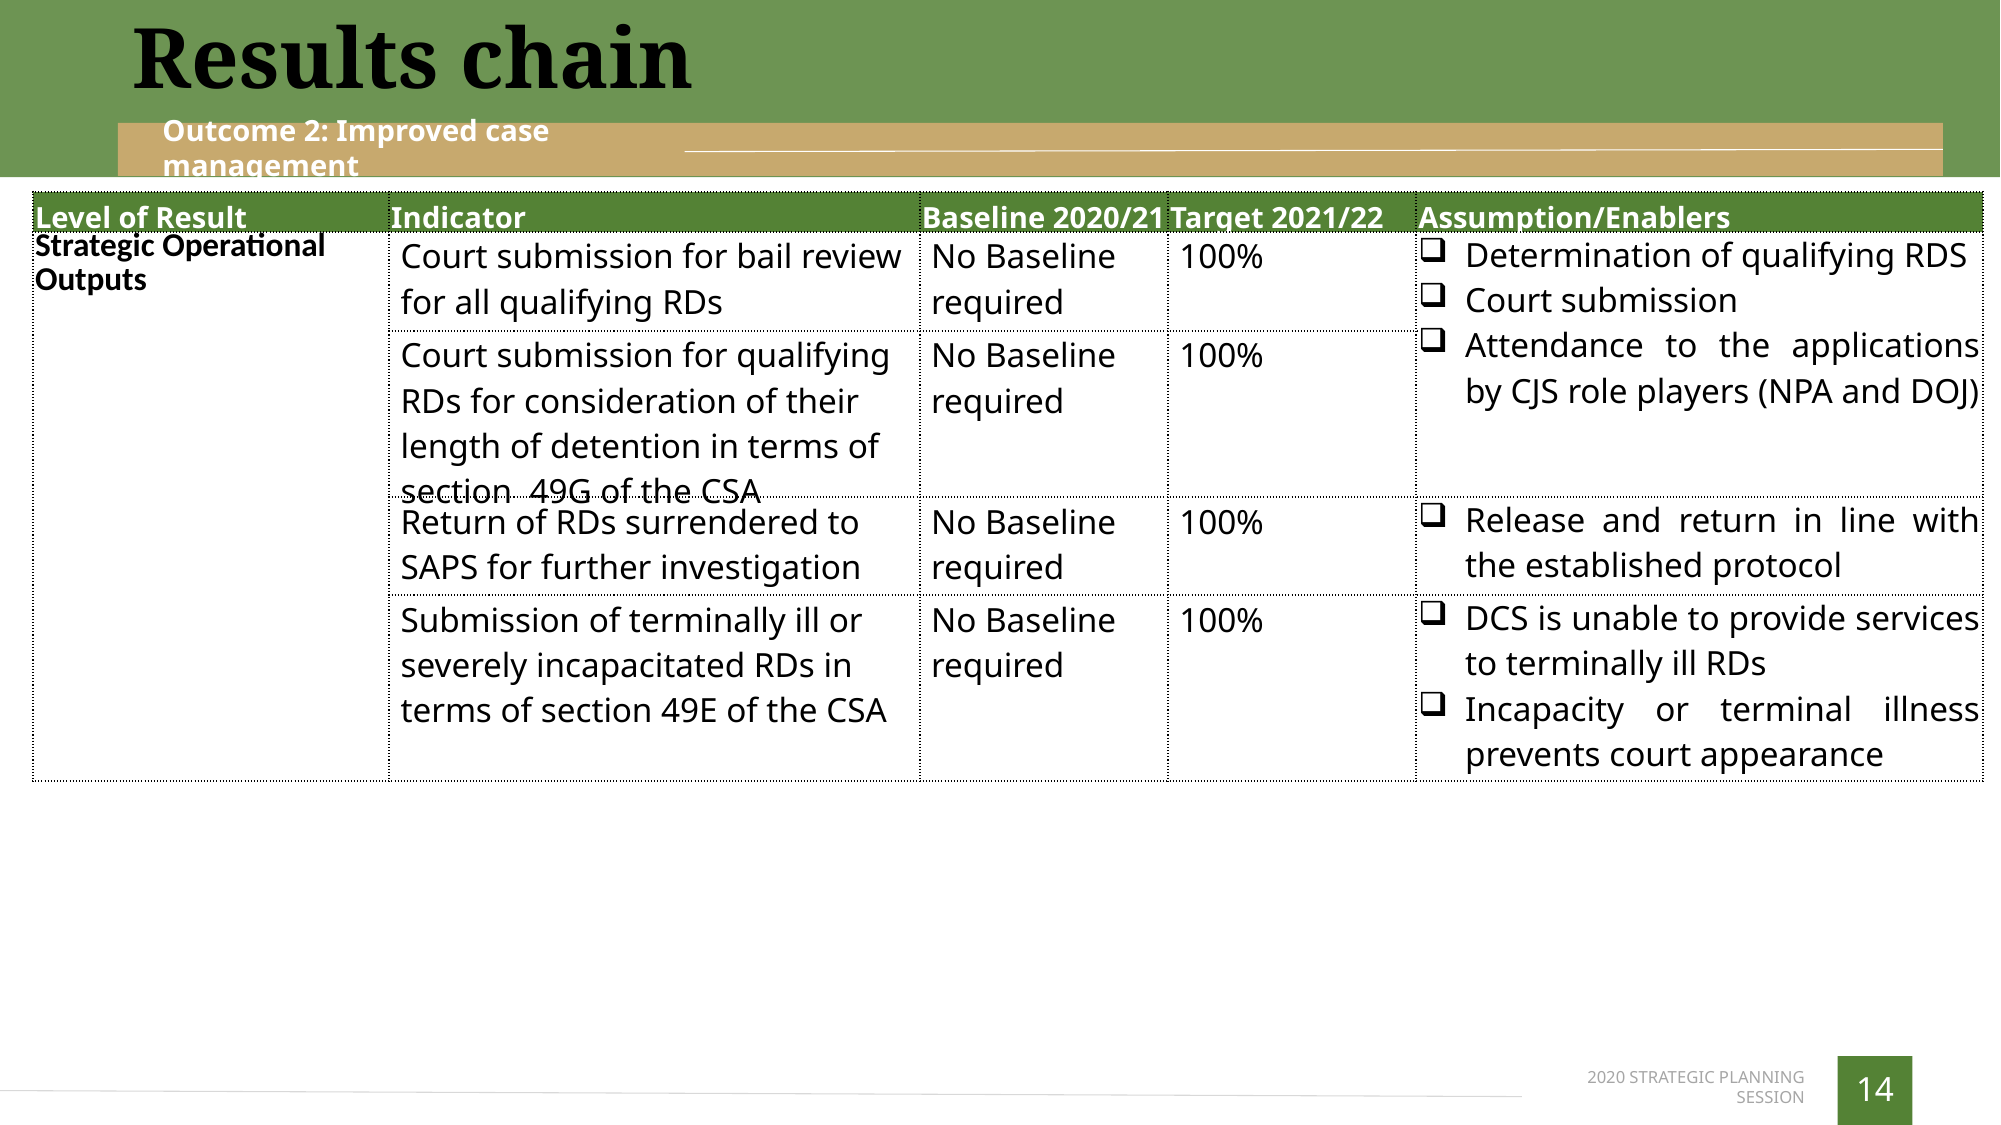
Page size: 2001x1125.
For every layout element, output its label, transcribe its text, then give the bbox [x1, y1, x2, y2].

table_header Assumption/Enablers [1416, 192, 1983, 232]
table_cell DCS is unable to provide services to terminally ill RDs Incapacity or terminal illness prevents court appearance [1416, 595, 1983, 781]
table_cell 100% [1168, 232, 1416, 331]
table_cell Determination of qualifying RDS Court submission Attendance to the applications by CJS role players (NPA and DOJ) [1416, 232, 1983, 497]
table_cell Release and return in line with the established protocol [1416, 497, 1983, 595]
text_box Outcome 2: Improved case management [162, 112, 685, 183]
table_cell Return of RDs surrendered to SAPS for further investigation [389, 497, 920, 595]
table_cell Court submission for qualifying RDs for consideration of their length of detention in terms of section 49G of the CSA [389, 331, 920, 497]
table_header Target 2021/22 [1168, 192, 1416, 232]
table_cell No Baseline required [920, 331, 1168, 497]
table_cell Strategic Operational Outputs [33, 232, 389, 781]
table_cell No Baseline required [920, 595, 1168, 781]
table_header Baseline 2020/21 [920, 192, 1168, 232]
table_cell Court submission for bail review for all qualifying RDs [389, 232, 920, 331]
table_cell 100% [1168, 331, 1416, 497]
table_header Indicator [389, 192, 920, 232]
table_cell No Baseline required [920, 497, 1168, 595]
table_header Level of Result [33, 192, 389, 232]
title Results chain [117, 17, 1886, 106]
table_cell 100% [1168, 497, 1416, 595]
table_cell No Baseline required [920, 232, 1168, 331]
table_cell 100% [1168, 595, 1416, 781]
table_cell Submission of terminally ill or severely incapacitated RDs in terms of section 49E of the CSA [389, 595, 920, 781]
